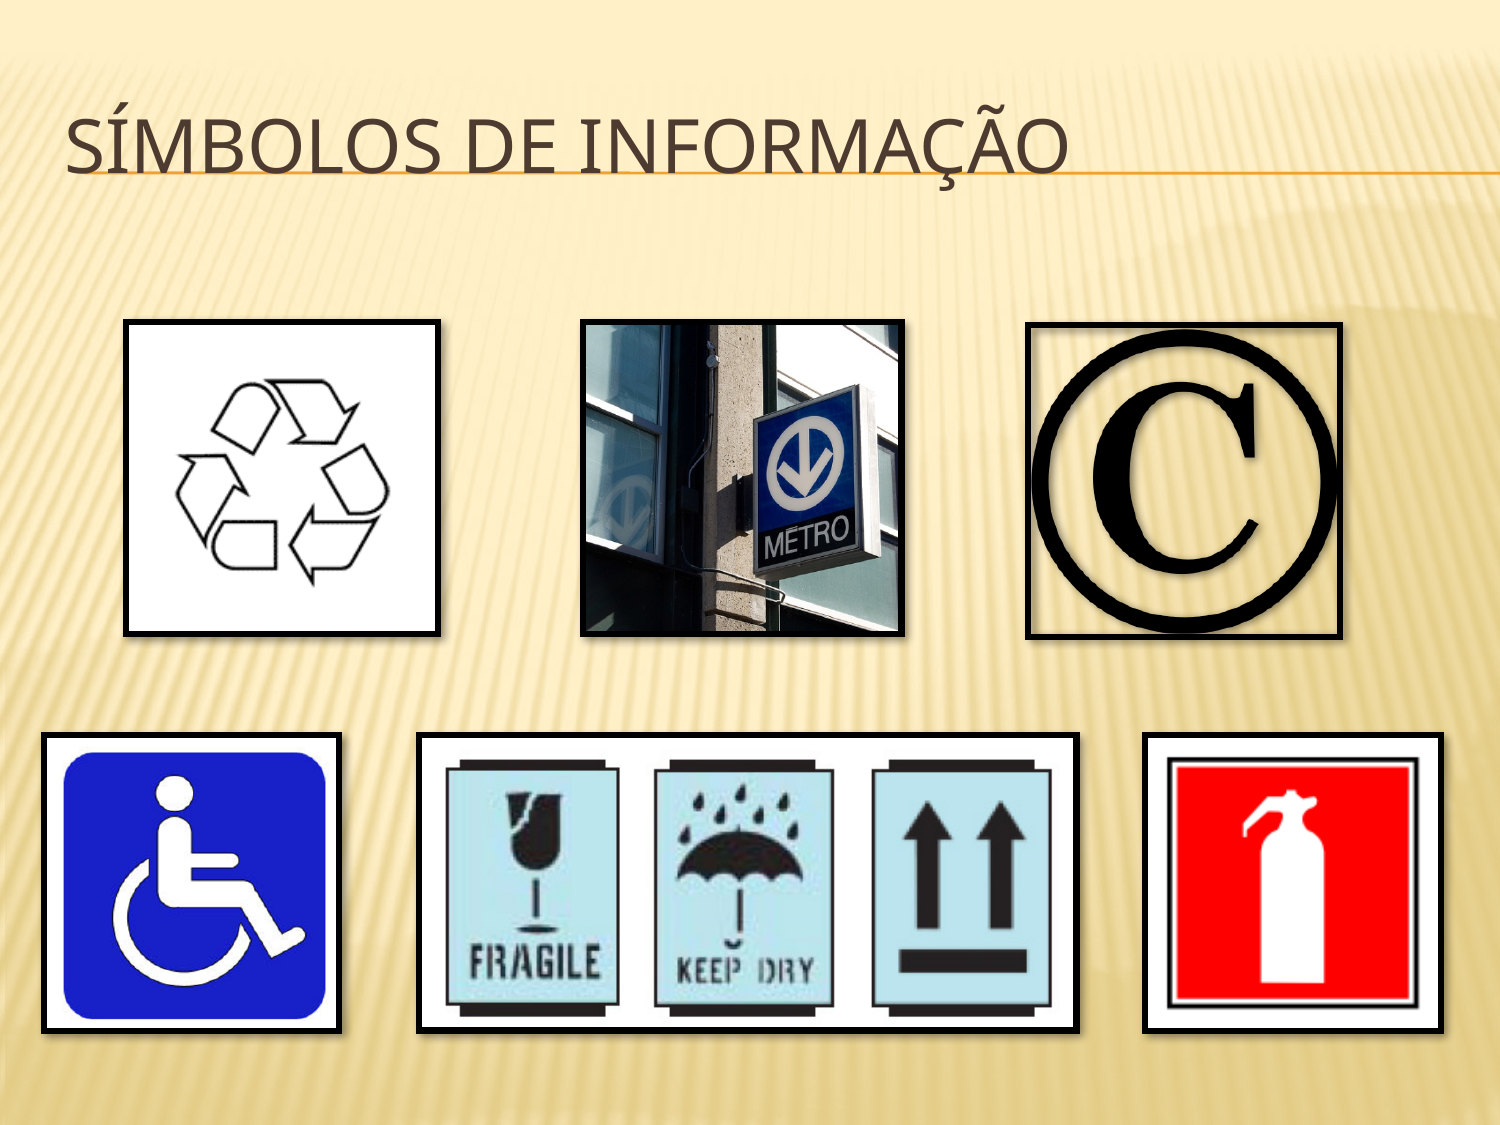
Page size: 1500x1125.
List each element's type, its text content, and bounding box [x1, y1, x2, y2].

picture [421, 737, 1074, 1028]
picture [46, 737, 337, 1028]
picture [585, 325, 899, 632]
title Símbolos de informação [49, 75, 1475, 213]
picture [1030, 327, 1338, 635]
picture [1148, 737, 1439, 1028]
picture [128, 324, 436, 632]
